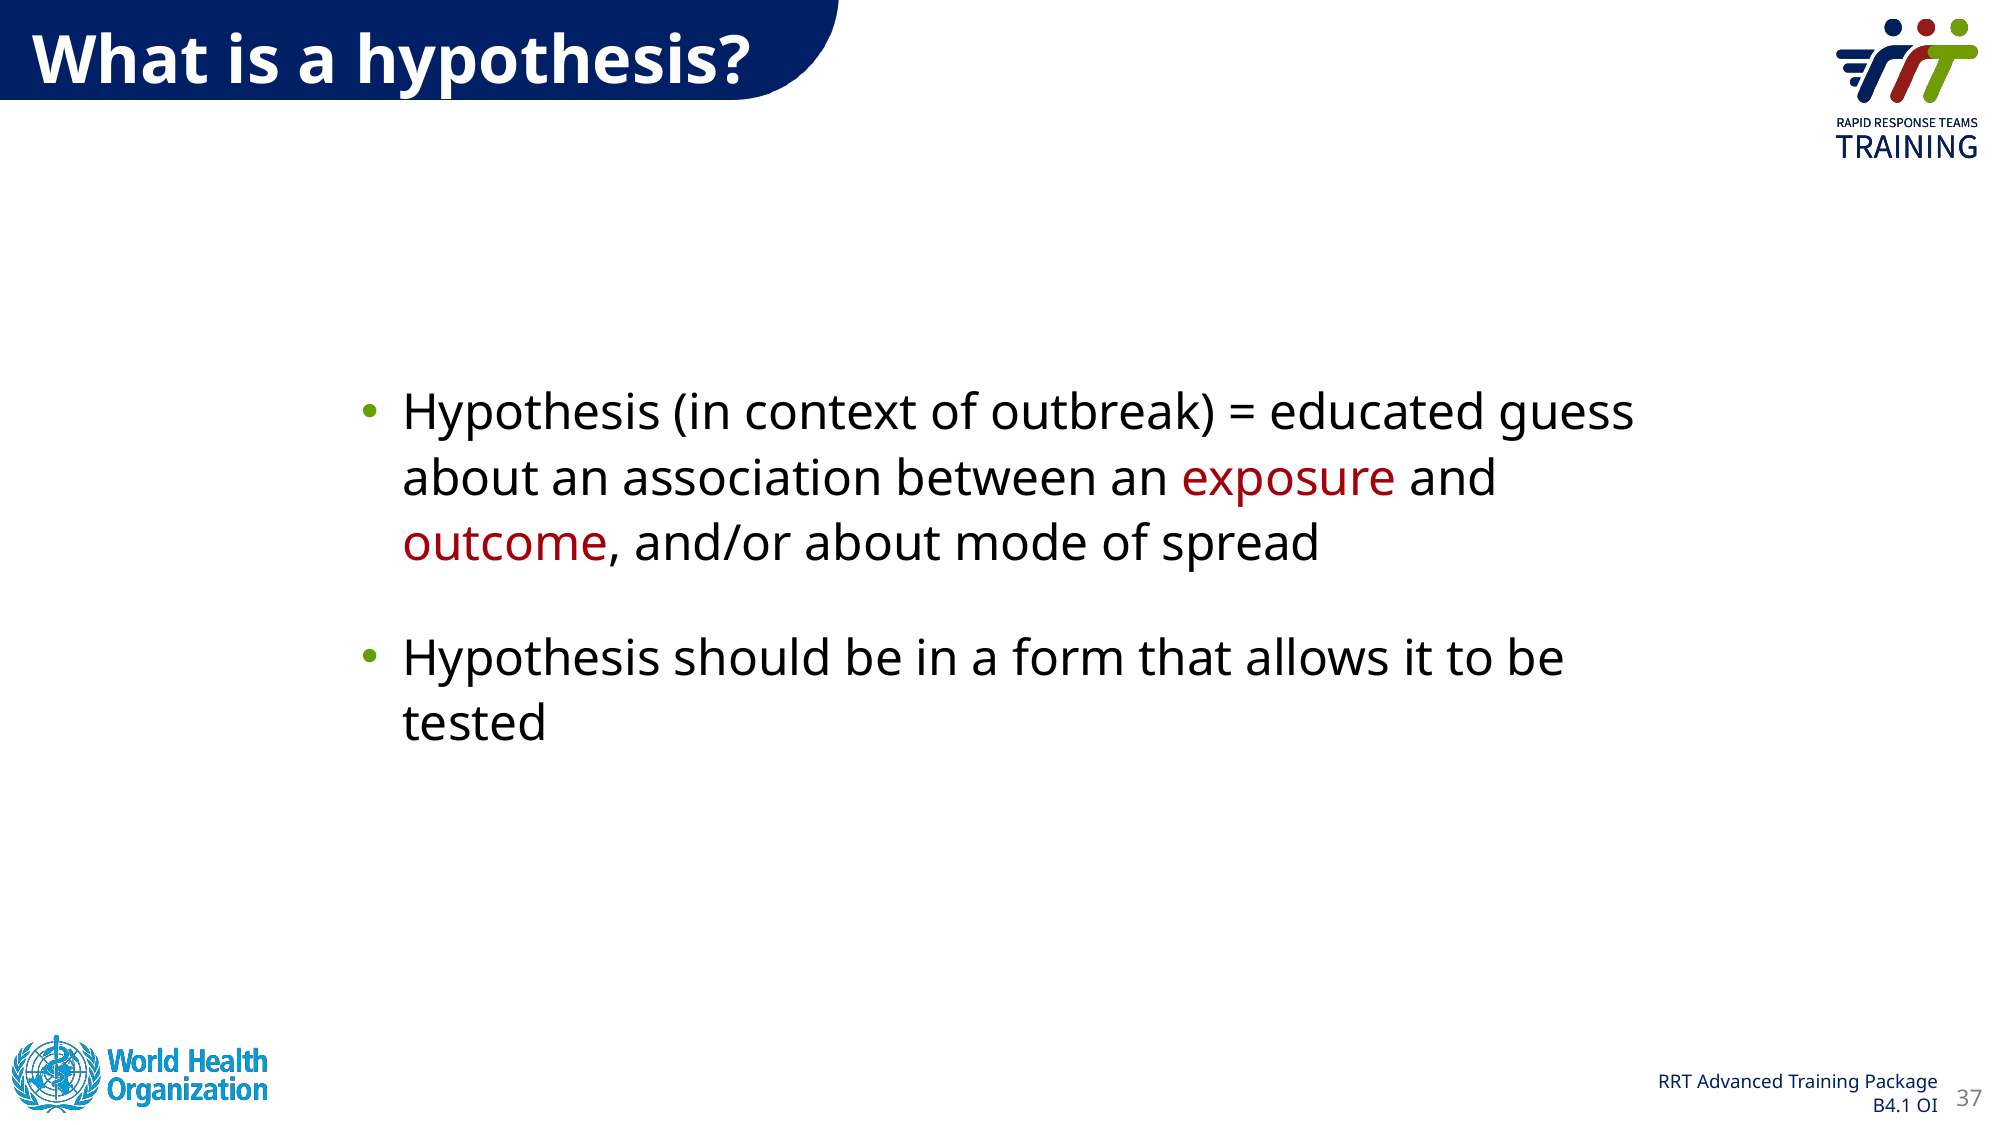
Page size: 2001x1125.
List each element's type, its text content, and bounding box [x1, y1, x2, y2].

picture [34, 1054, 43, 1078]
picture [59, 1035, 267, 1113]
picture [1835, 19, 1978, 167]
picture [50, 1108, 62, 1113]
picture [0, 0, 839, 100]
picture [71, 1053, 90, 1091]
picture [24, 1054, 36, 1087]
text_box Hypothesis (in context of outbreak) = educated guess about an association between an exposure and outcome, and/or about mode of spread Hypothesis should be in a form that allows it to be tested [353, 367, 1647, 758]
picture [12, 1035, 54, 1068]
picture [12, 1083, 48, 1113]
picture [36, 1088, 78, 1105]
text_box What is a hypothesis? [24, 8, 1196, 115]
picture [46, 1056, 54, 1062]
picture [22, 1062, 26, 1077]
picture [30, 1083, 37, 1091]
picture [40, 1062, 47, 1070]
